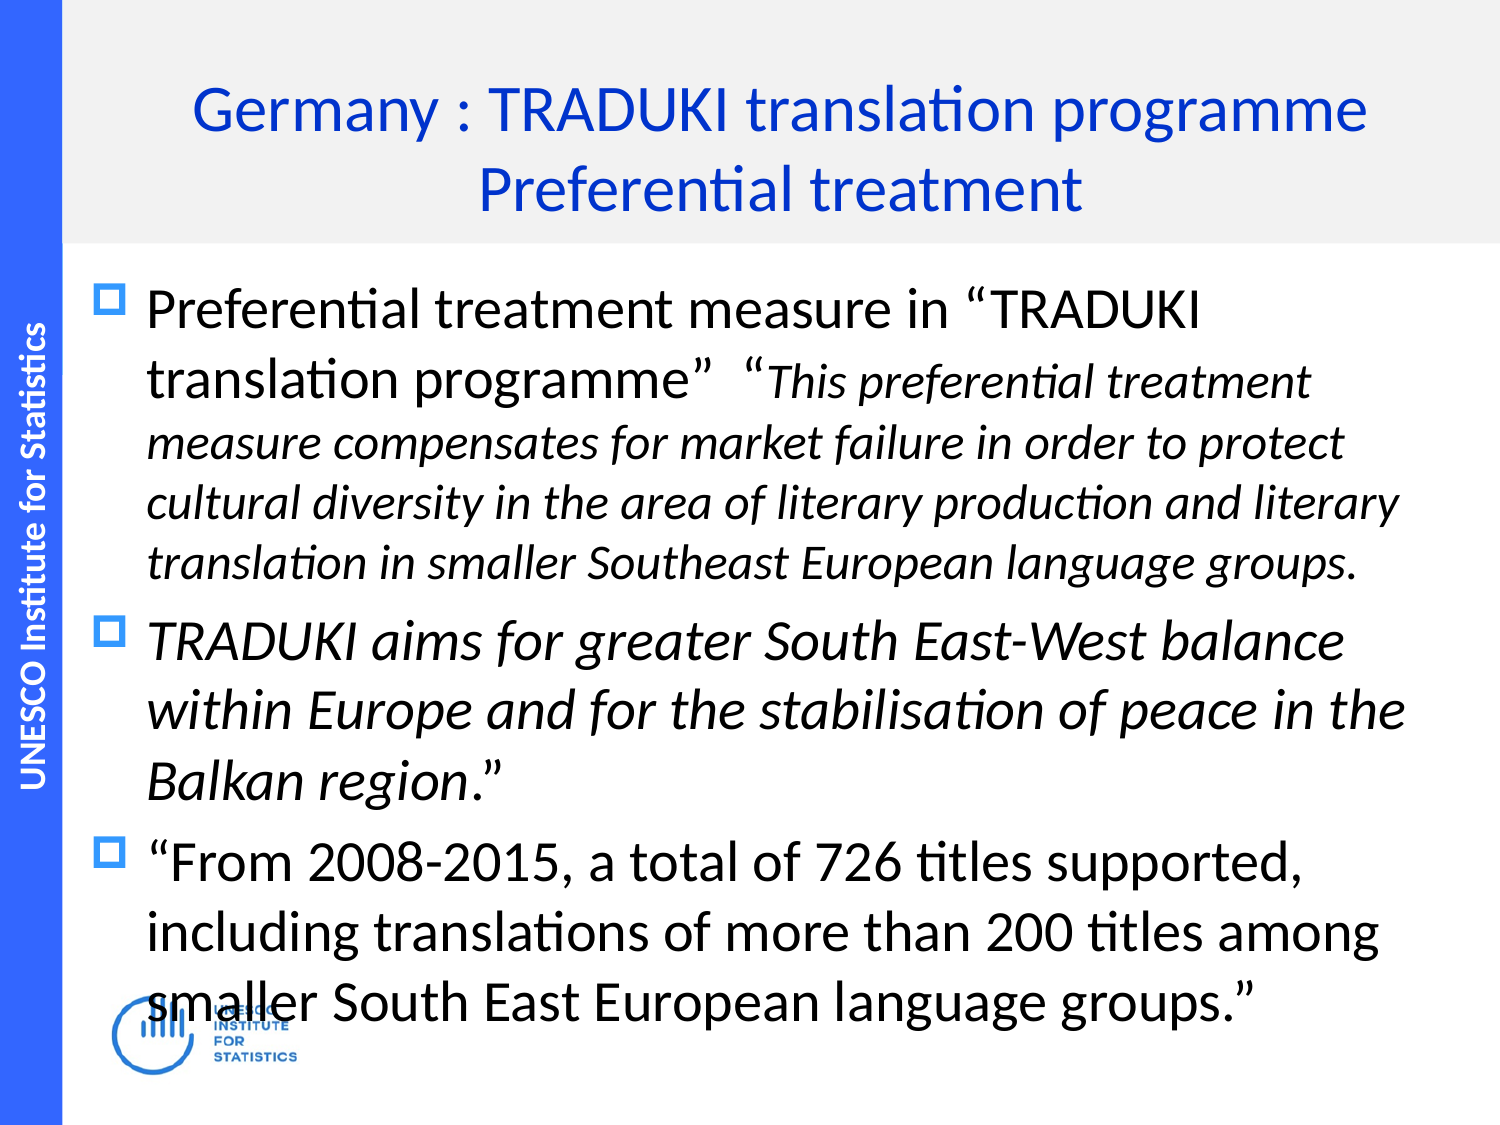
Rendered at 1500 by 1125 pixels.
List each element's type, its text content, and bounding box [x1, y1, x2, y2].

picture [70, 964, 338, 1106]
title Germany : TRADUKI translation programme Preferential treatment [75, 45, 1488, 233]
list Preferential treatment measure in “TRADUKI translation programme” “This preferential treatment measure compensates for market failure in order to protect cultural diversity in the area of literary production and literary translation in smaller Southeast European language groups. TRADUKI aims for greater South East-West balance within Europe and for the stabilisation of peace in the Balkan region.” “From 2008-2015, a total of 726 titles supported, including translations of more than 200 titles among smaller South East European language groups.” [75, 262, 1425, 1006]
